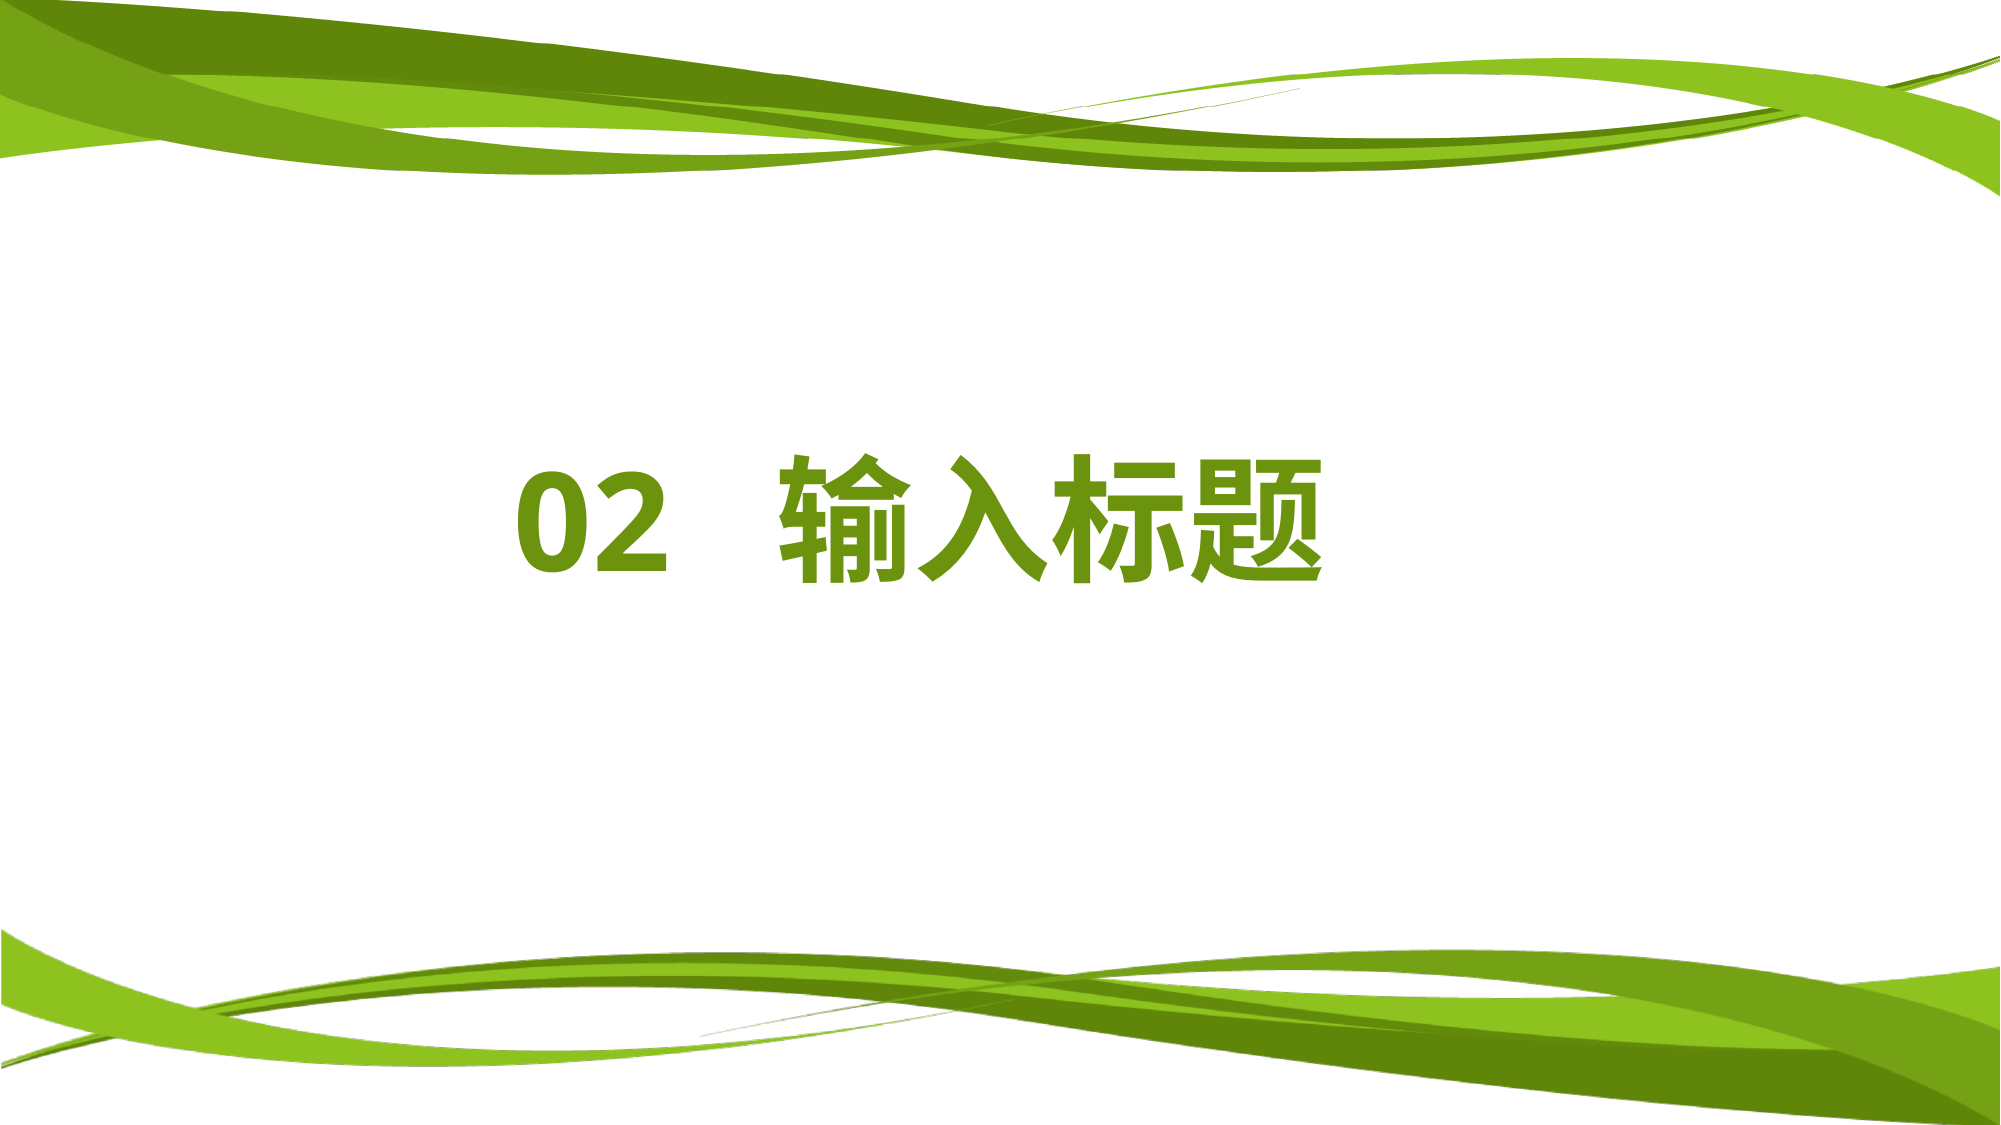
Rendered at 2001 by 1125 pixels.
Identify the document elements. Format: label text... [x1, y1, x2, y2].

picture [0, 922, 2000, 1125]
text_box 02 输入标题 [499, 377, 1341, 607]
picture [0, 0, 2000, 202]
